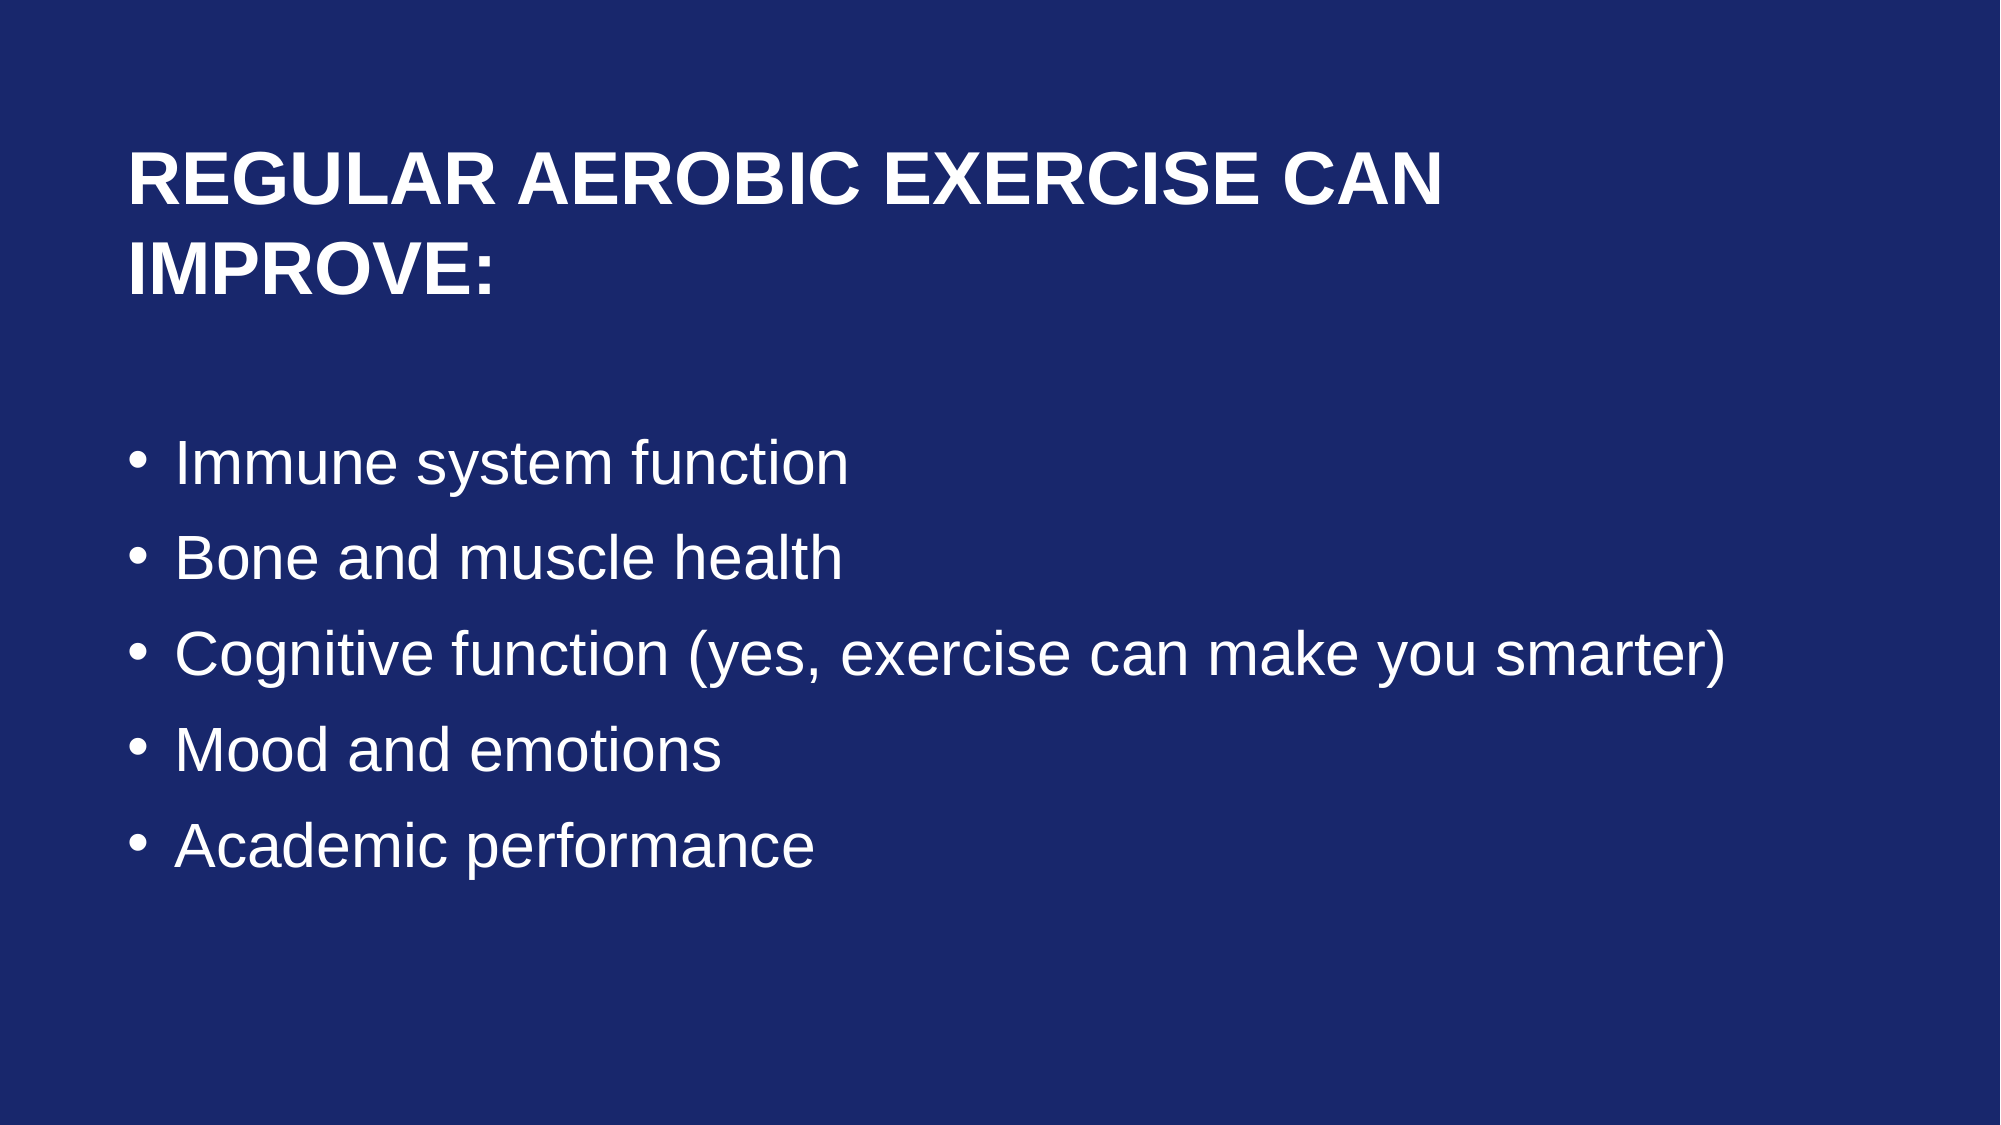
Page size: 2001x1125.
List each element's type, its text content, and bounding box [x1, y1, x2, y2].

title Regular aerobic exercise can improve: [112, 99, 1775, 339]
list Immune system function Bone and muscle health Cognitive function (yes, exercise can make you smarter) Mood and emotions Academic performance [112, 351, 1775, 950]
